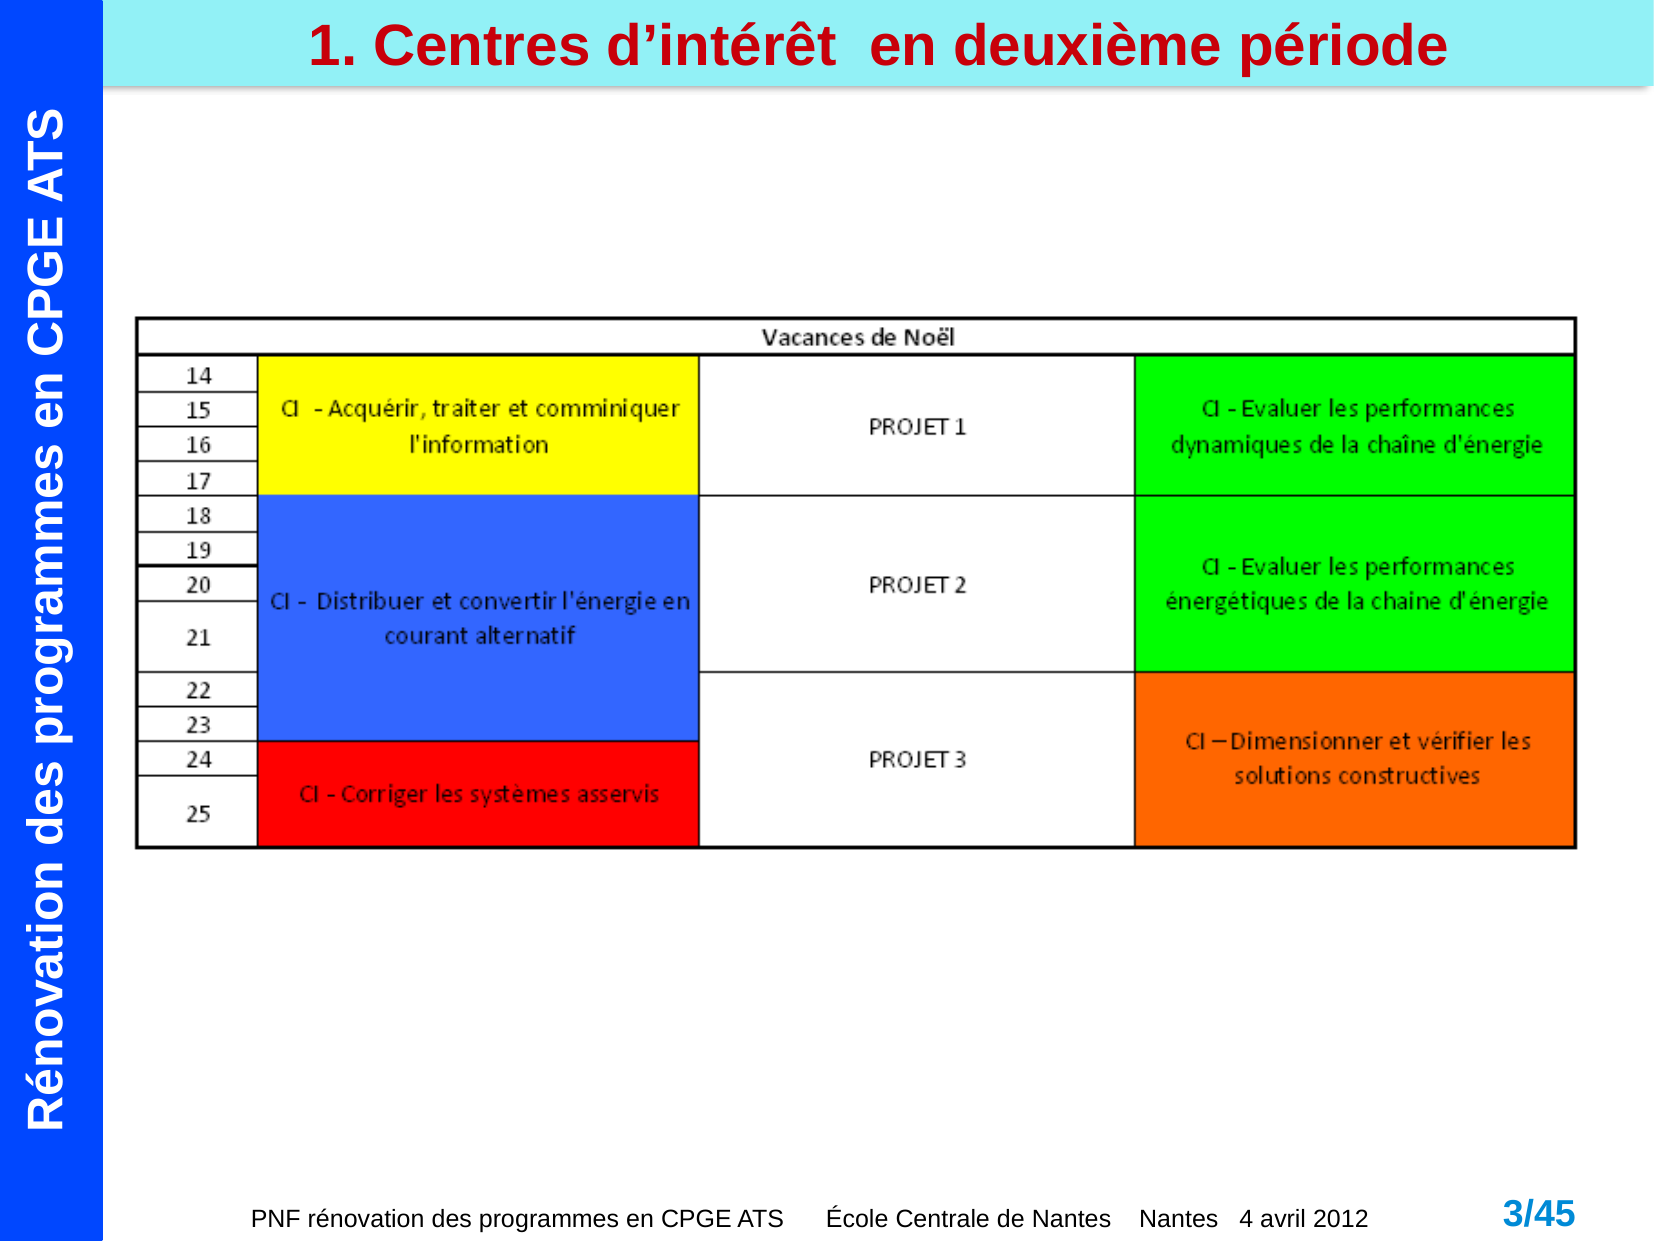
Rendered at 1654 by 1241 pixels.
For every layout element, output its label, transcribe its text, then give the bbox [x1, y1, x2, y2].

text_box 1. Centres d’intérêt en deuxième période [293, 0, 1465, 85]
picture [130, 306, 1584, 857]
